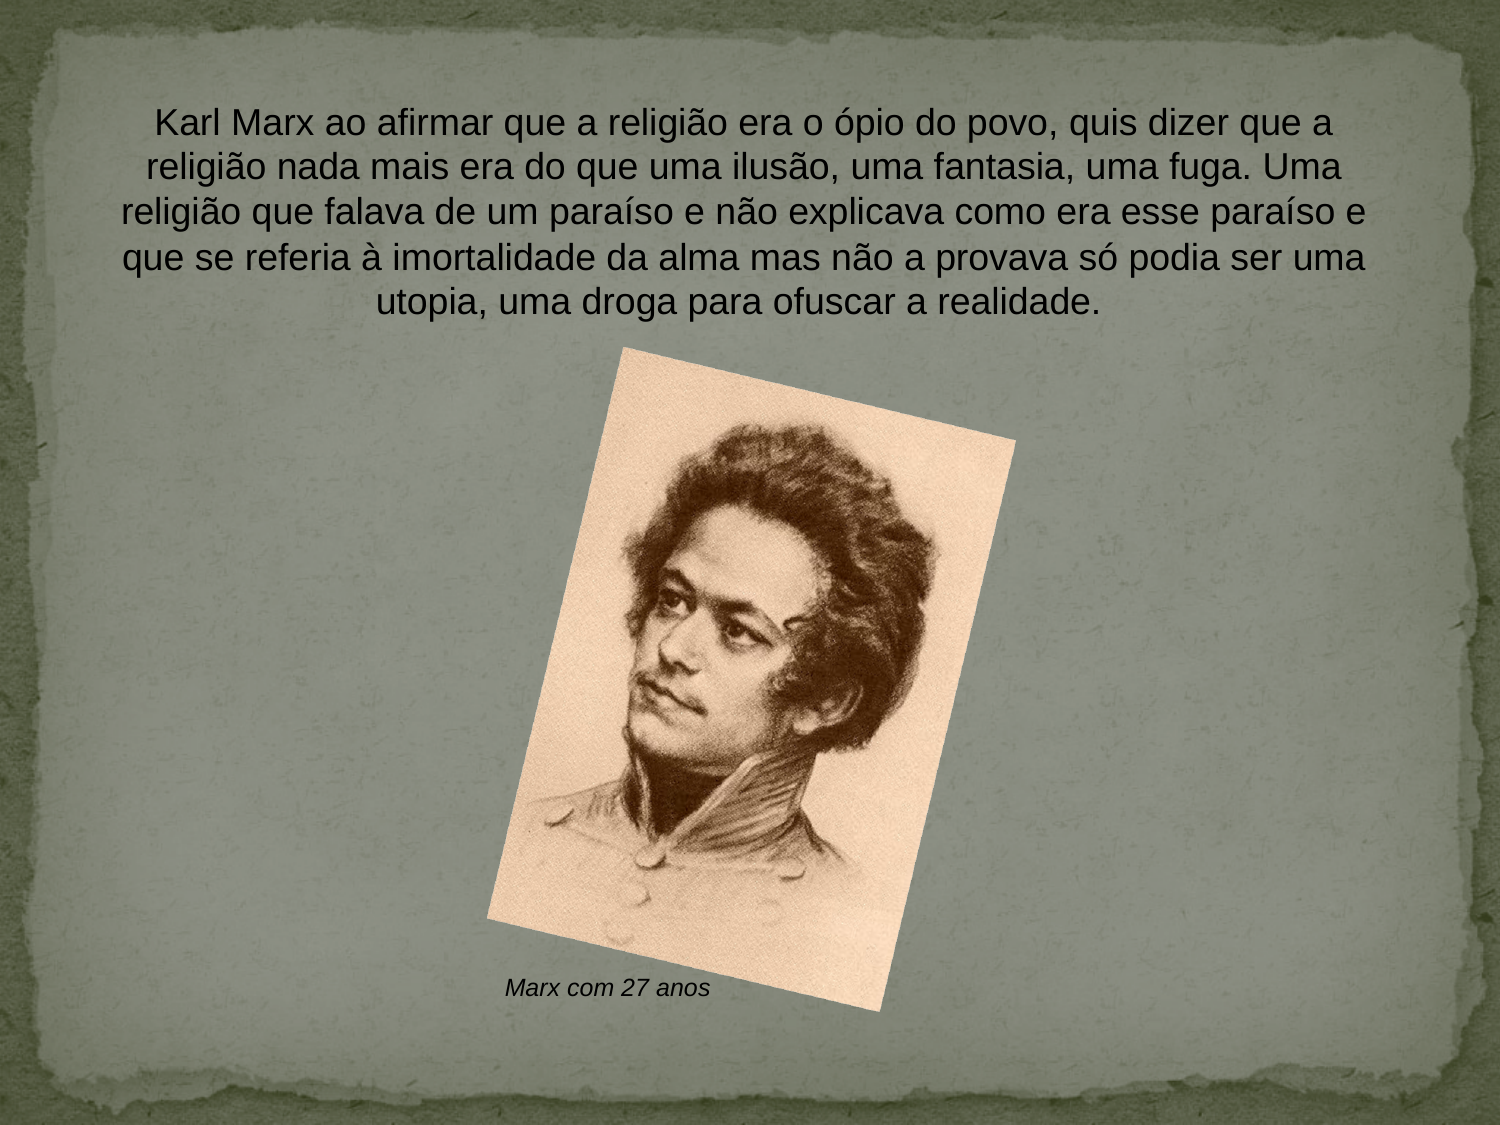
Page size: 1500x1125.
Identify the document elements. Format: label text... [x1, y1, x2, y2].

picture [488, 348, 1015, 1011]
text_box Marx com 27 anos [490, 964, 869, 1009]
text_box Karl Marx ao afirmar que a religião era o ópio do povo, quis dizer que a religião nada mais era do que uma ilusão, uma fantasia, uma fuga. Uma religião que falava de um paraíso e não explicava como era esse paraíso e que se referia à imortalidade da alma mas não a provava só podia ser uma utopia, uma droga para ofuscar a realidade. [100, 90, 1388, 330]
